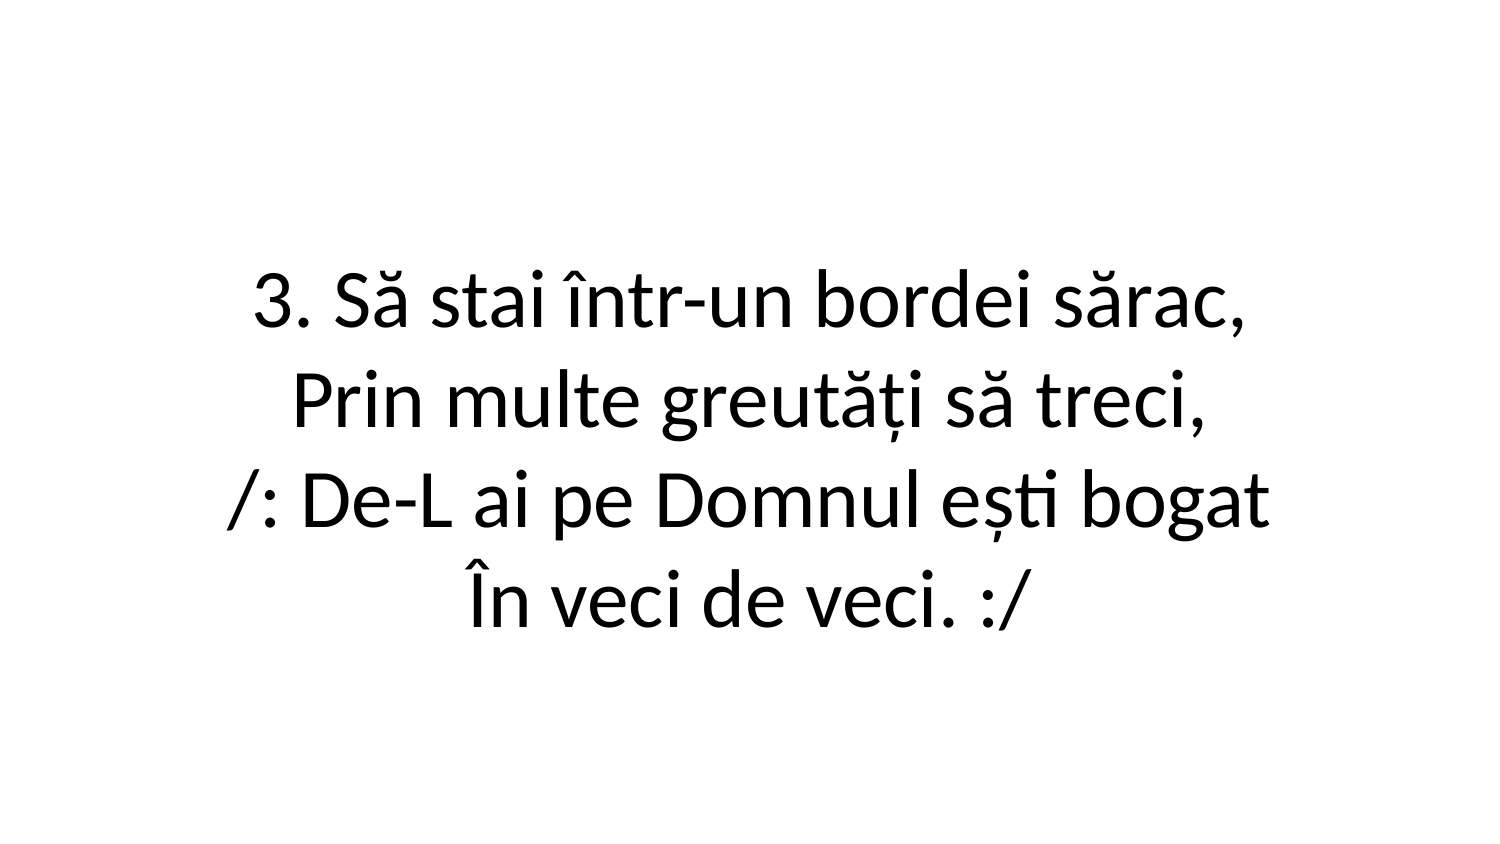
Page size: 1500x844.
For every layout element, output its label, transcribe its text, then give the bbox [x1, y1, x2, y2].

text_box 3. Să stai într-un bordei sărac, Prin multe greutăți să treci, /: De-L ai pe Domnul ești bogat În veci de veci. :/ [212, 192, 1288, 652]
